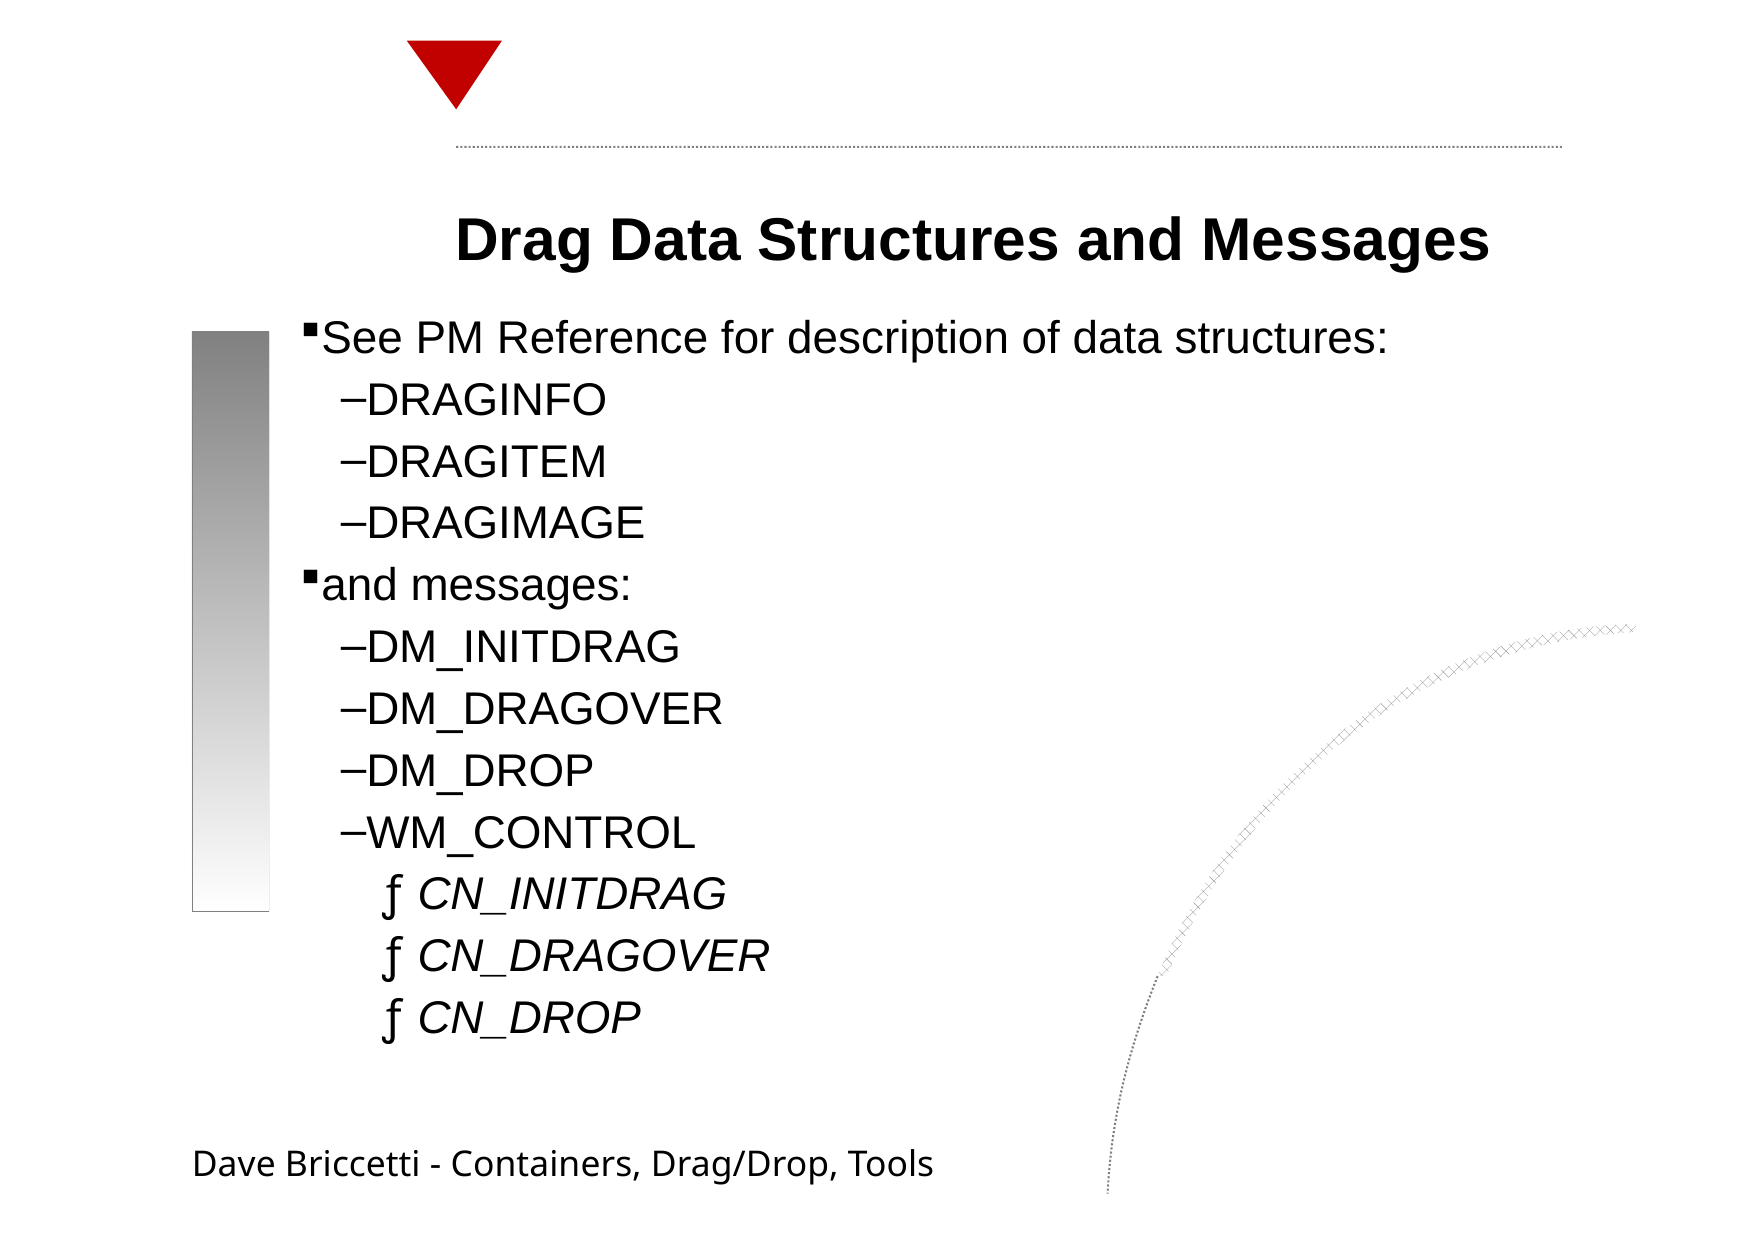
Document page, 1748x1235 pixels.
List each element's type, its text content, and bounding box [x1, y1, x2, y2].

text_box [1561, 624, 1636, 642]
text_box [1112, 1043, 1143, 1141]
text_box [406, 40, 503, 110]
text_box Drag Data Structures and Messages [455, 200, 1568, 273]
text_box [191, 331, 270, 912]
text_box Dave Briccetti - Containers, Drag/Drop, Tools [191, 1141, 1505, 1184]
text_box See PM Reference for description of data structures: DRAGINFO DRAGITEM DRAGIMAGE and messages: DM_INITDRAG DM_DRAGOVER DM_DROP WM_CONTROL CN_INITDRAG CN_DRAGOVER CN_DROP [300, 307, 1561, 1043]
